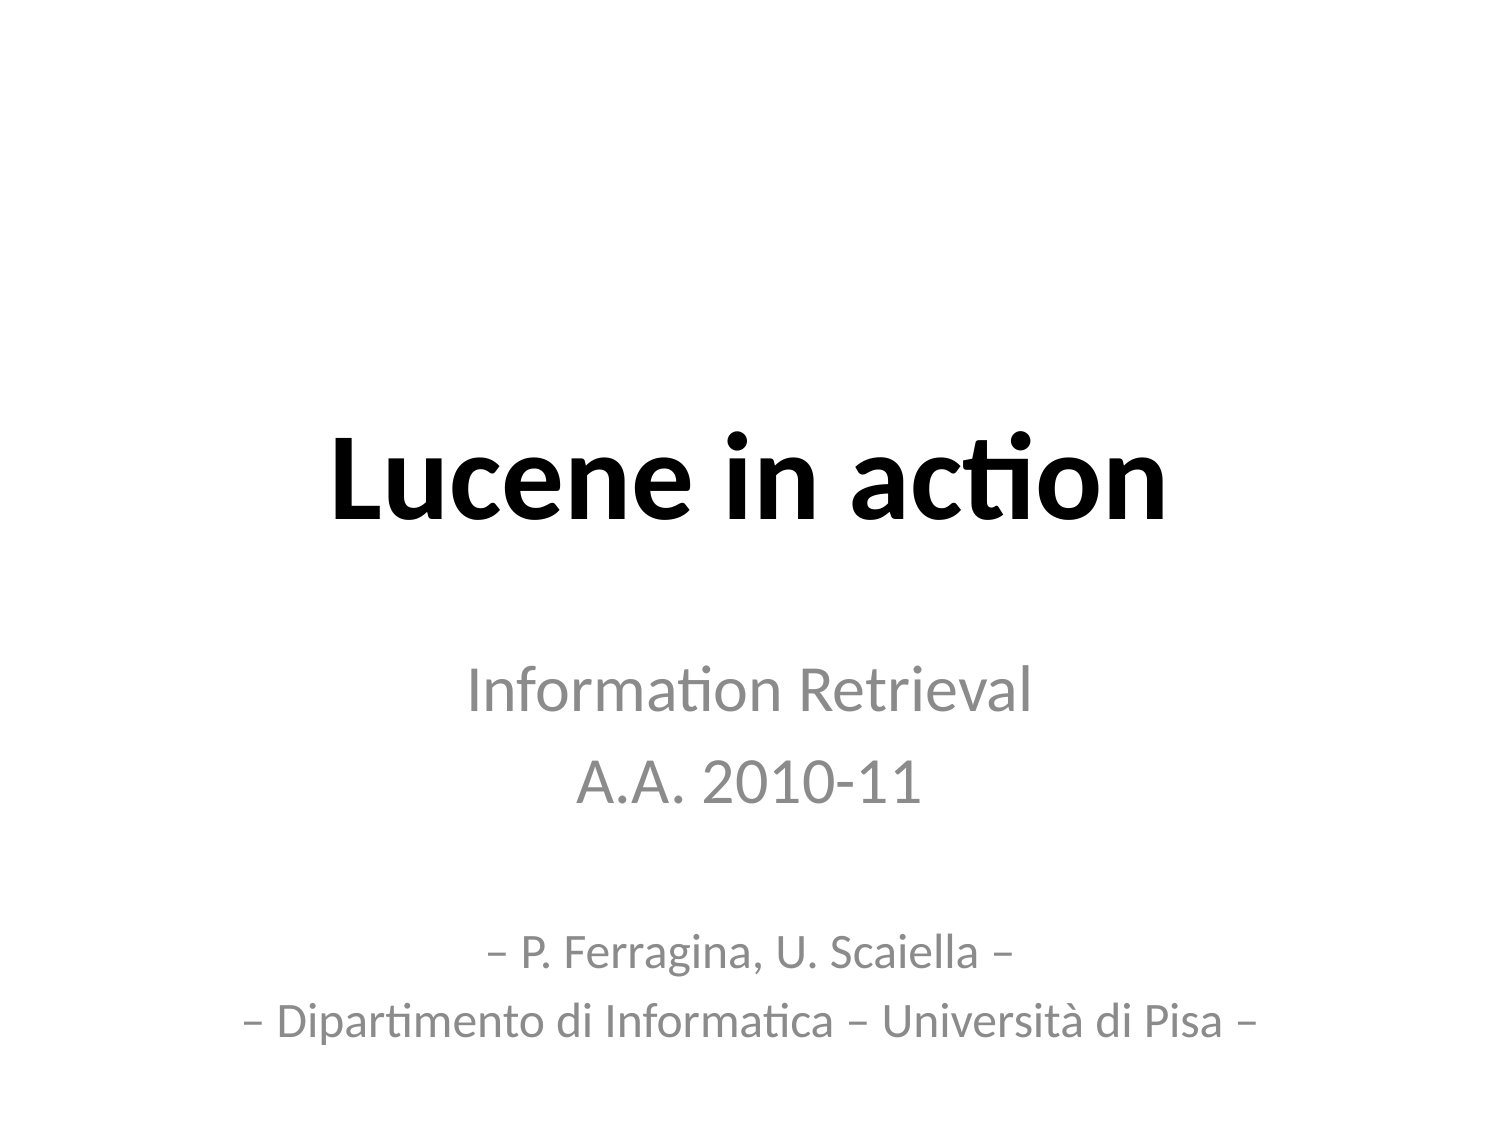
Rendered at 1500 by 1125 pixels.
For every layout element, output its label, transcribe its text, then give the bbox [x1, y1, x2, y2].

title Lucene in action [112, 349, 1388, 591]
subtitle Information Retrieval A.A. 2010-11 – P. Ferragina, U. Scaiella – – Dipartimento di Informatica – Università di Pisa – [225, 637, 1275, 1079]
